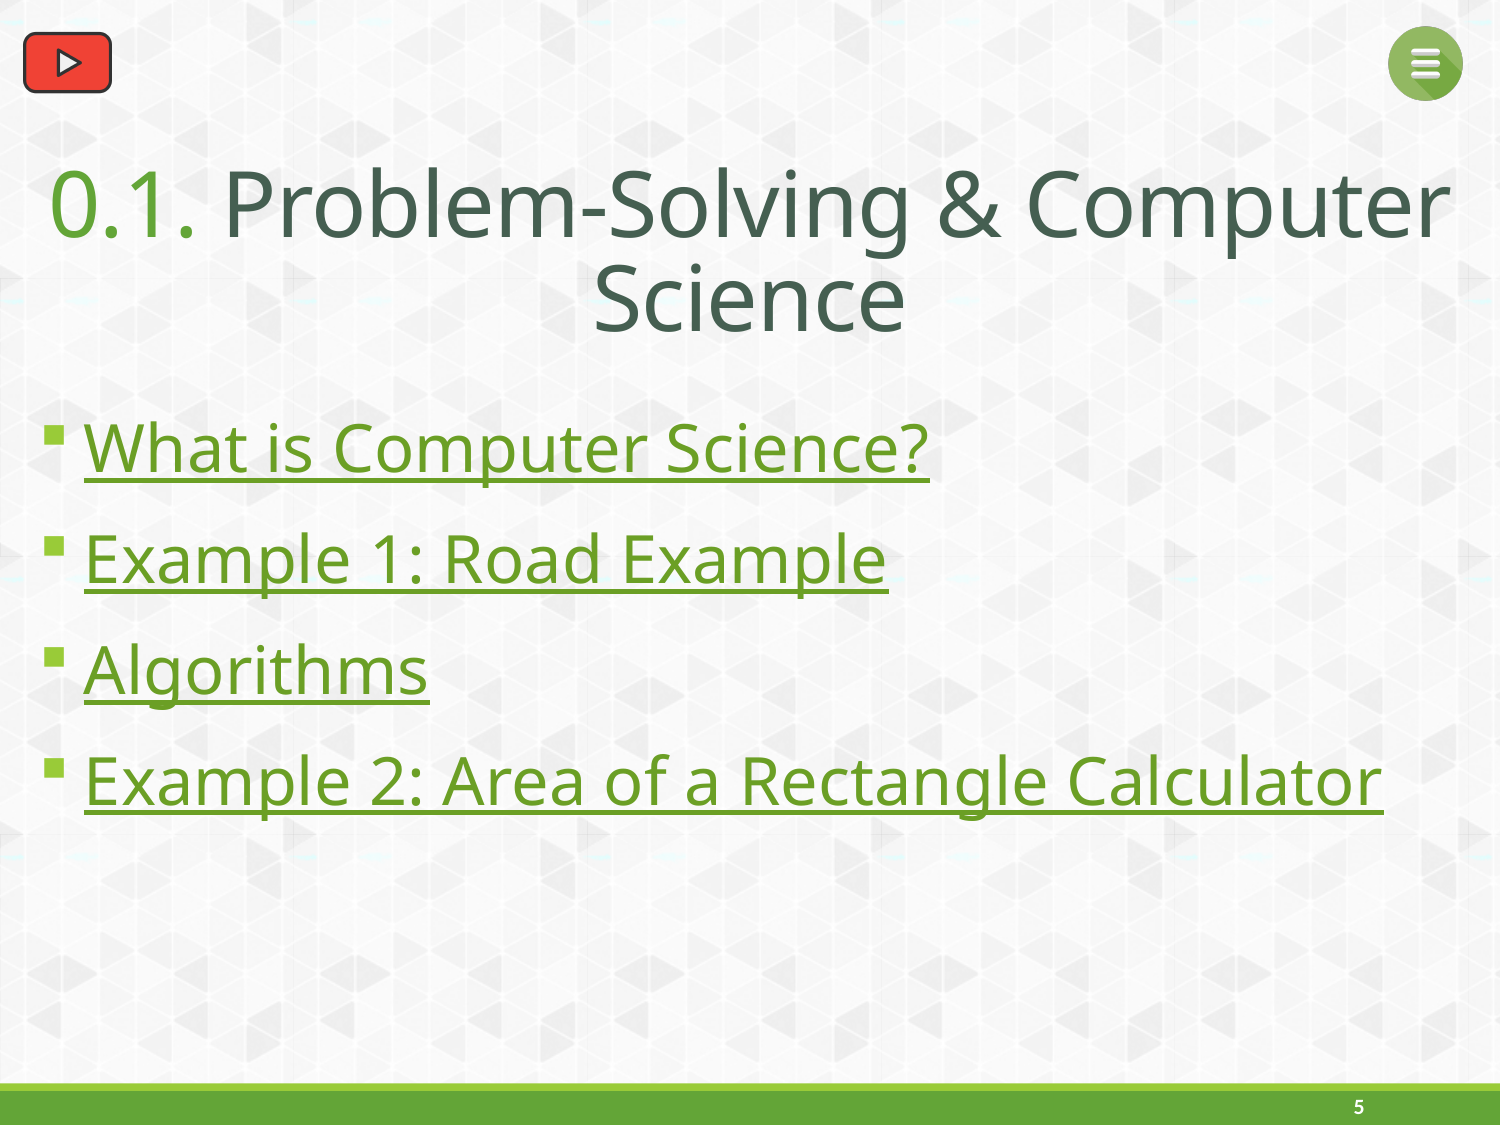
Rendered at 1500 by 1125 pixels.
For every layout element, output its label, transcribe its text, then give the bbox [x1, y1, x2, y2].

picture [0, 0, 1500, 1083]
title 0.1. Problem-Solving & Computer Science [23, 112, 1476, 399]
slide_number 5 [1218, 1090, 1380, 1121]
list What is Computer Science? Example 1: Road Example Algorithms Example 2: Area of a Rectangle Calculator [23, 399, 1476, 1078]
